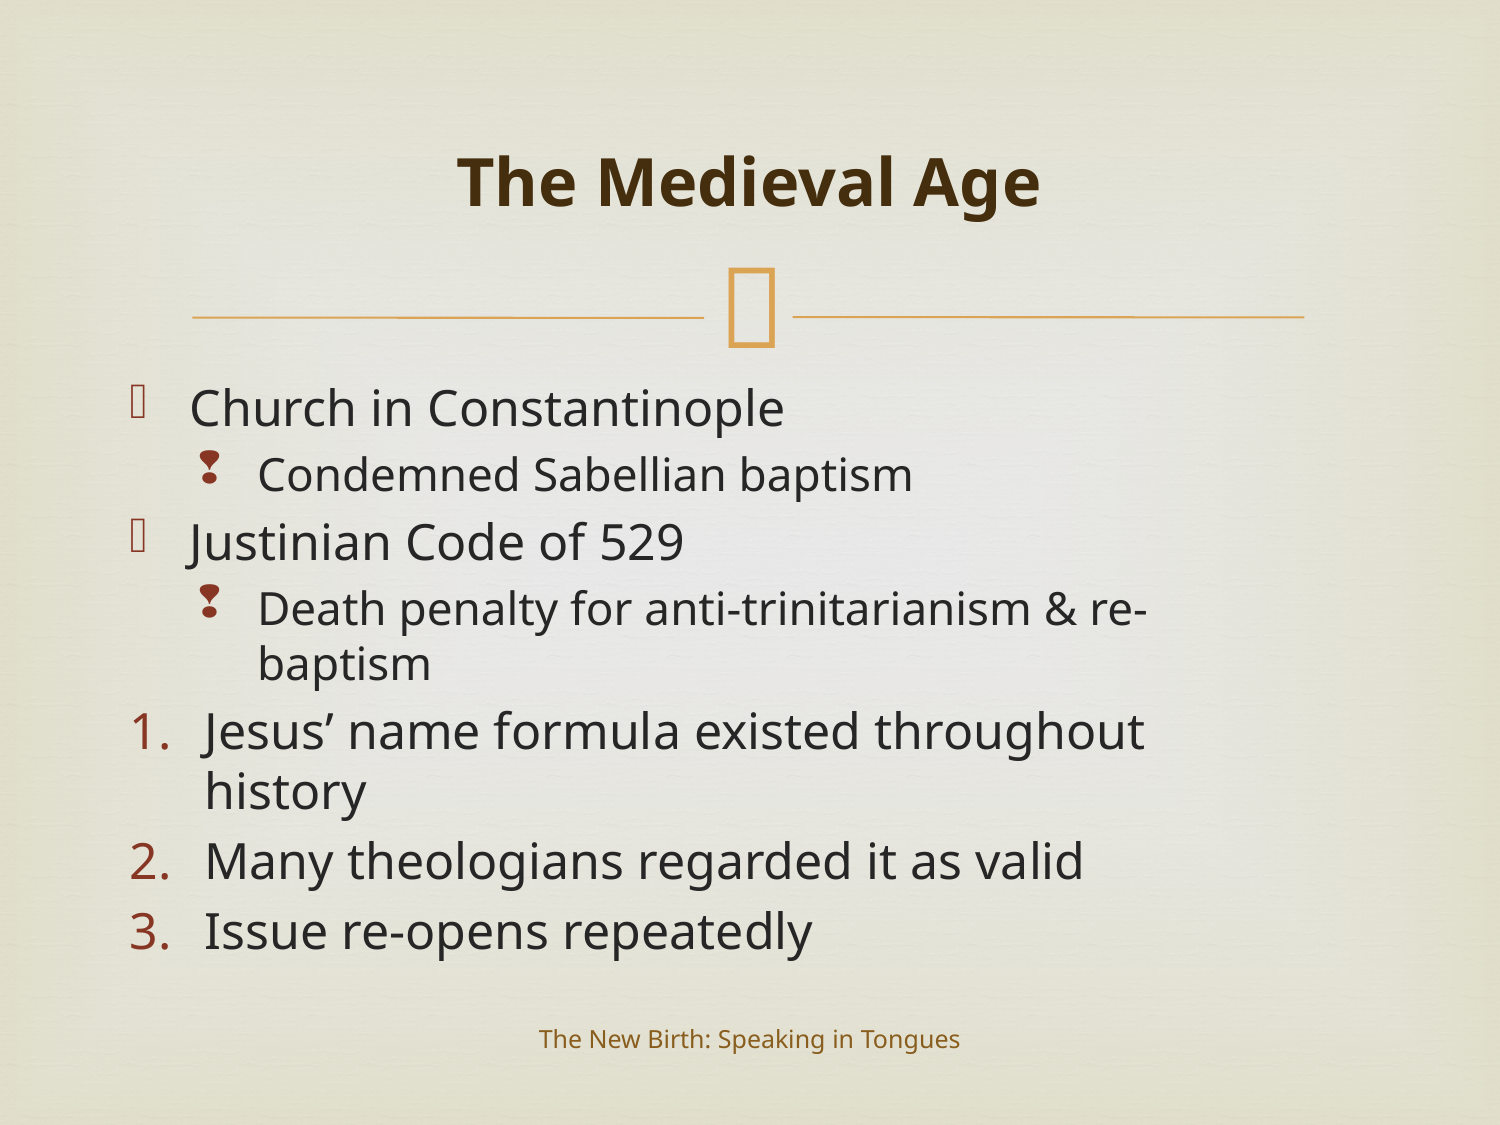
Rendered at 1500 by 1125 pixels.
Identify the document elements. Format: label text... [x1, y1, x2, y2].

title The Medieval Age [112, 93, 1386, 267]
footer The New Birth: Speaking in Tongues [512, 1010, 988, 1071]
list Church in Constantinople Condemned Sabellian baptism Justinian Code of 529 Death penalty for anti-trinitarianism & re-baptism Jesus’ name formula existed throughout history Many theologians regarded it as valid Issue re-opens repeatedly [114, 368, 1302, 1005]
